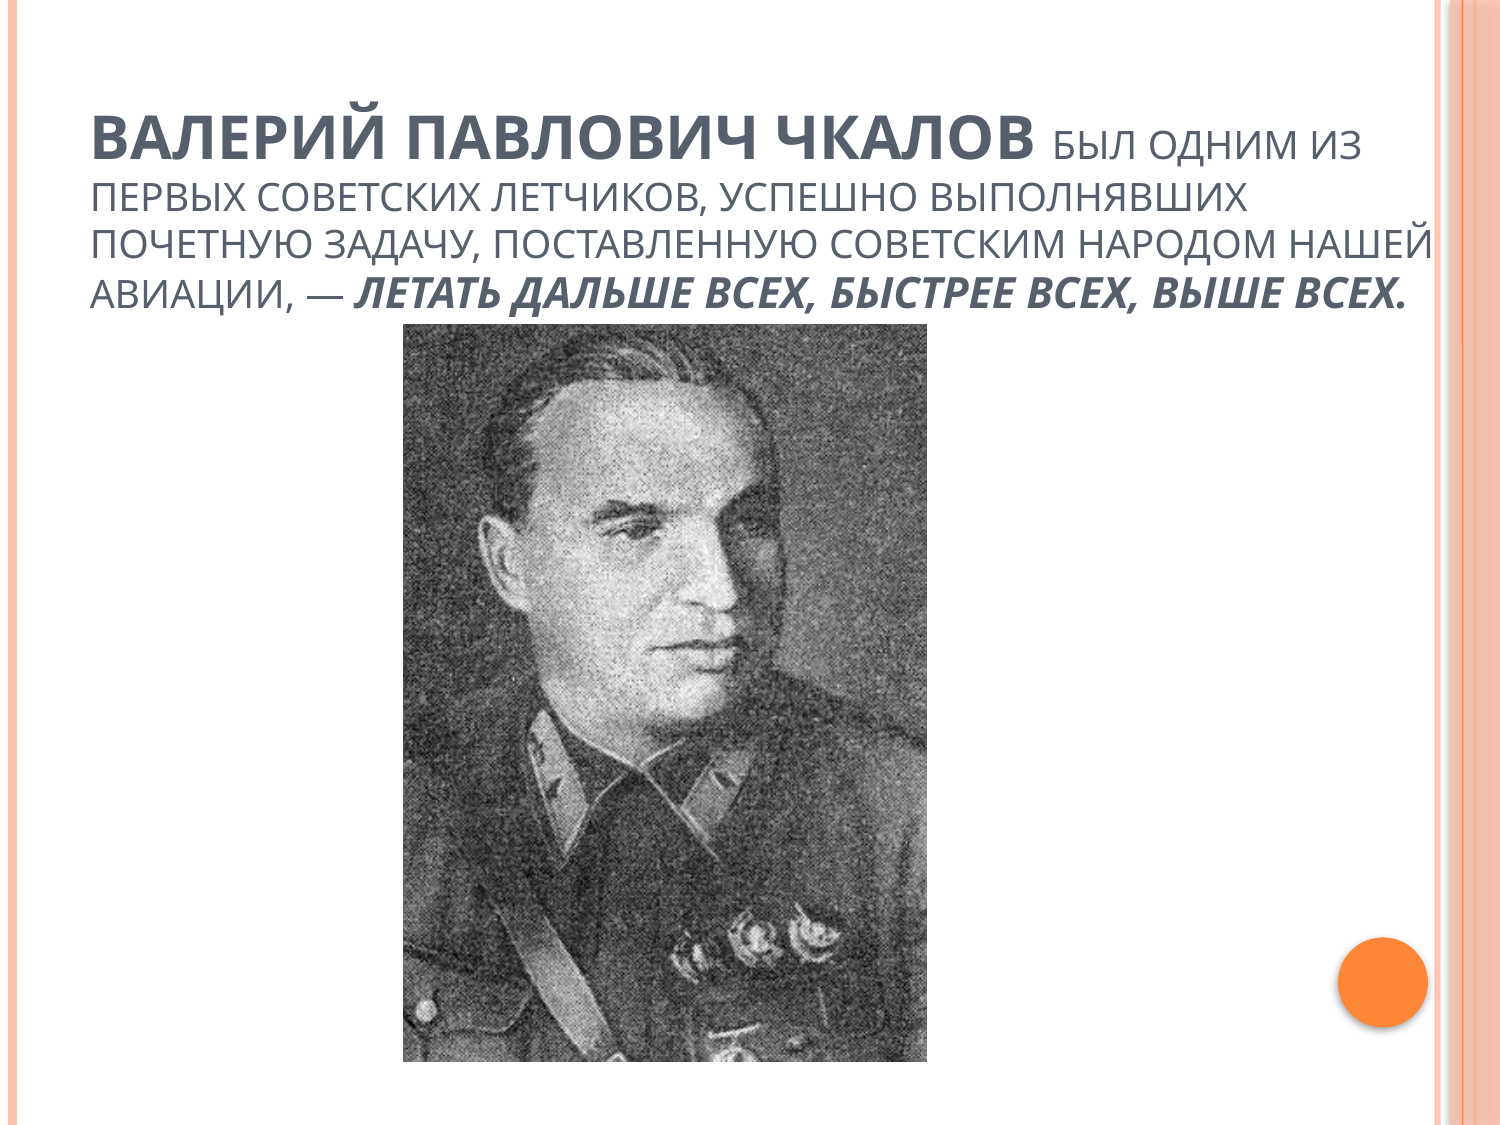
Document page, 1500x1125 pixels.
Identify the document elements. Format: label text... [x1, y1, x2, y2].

title Валерий Павлович Чкалов был одним из первых советских летчиков, успешно выполнявших почетную задачу, поставленную советским народом нашей авиации, — летать дальше всех, быстрее всех, выше всех. [75, 45, 1463, 325]
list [403, 324, 928, 1063]
